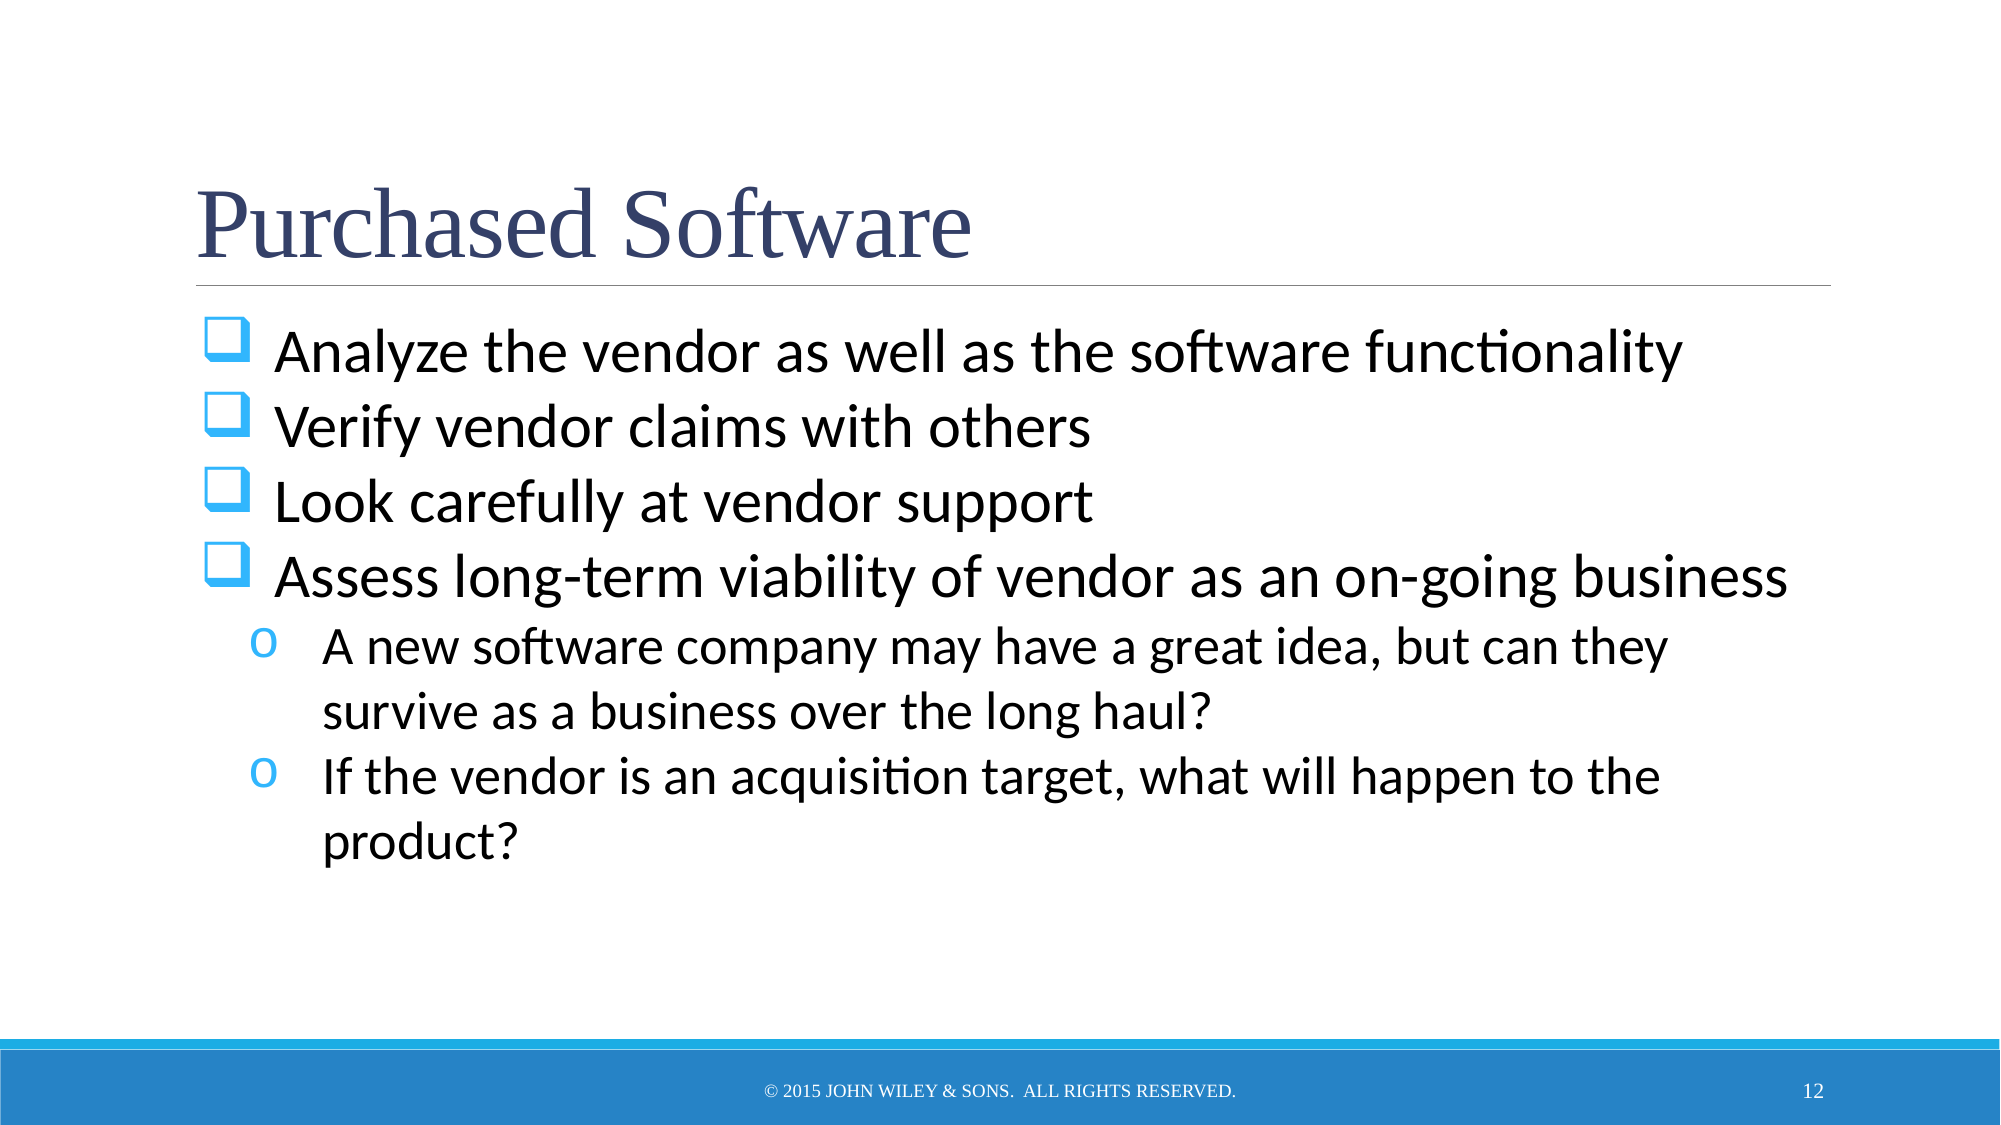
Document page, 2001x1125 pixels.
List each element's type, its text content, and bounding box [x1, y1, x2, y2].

slide_number 12 [1624, 1059, 1840, 1120]
title Purchased Software [180, 47, 1830, 285]
footer © 2015 John Wiley & Sons. All Rights Reserved. [604, 1059, 1396, 1120]
list Analyze the vendor as well as the software functionality Verify vendor claims with others Look carefully at vendor support Assess long-term viability of vendor as an on-going business A new software company may have a great idea, but can they survive as a business over the long haul? If the vendor is an acquisition target, what will happen to the product? [180, 302, 1830, 963]
